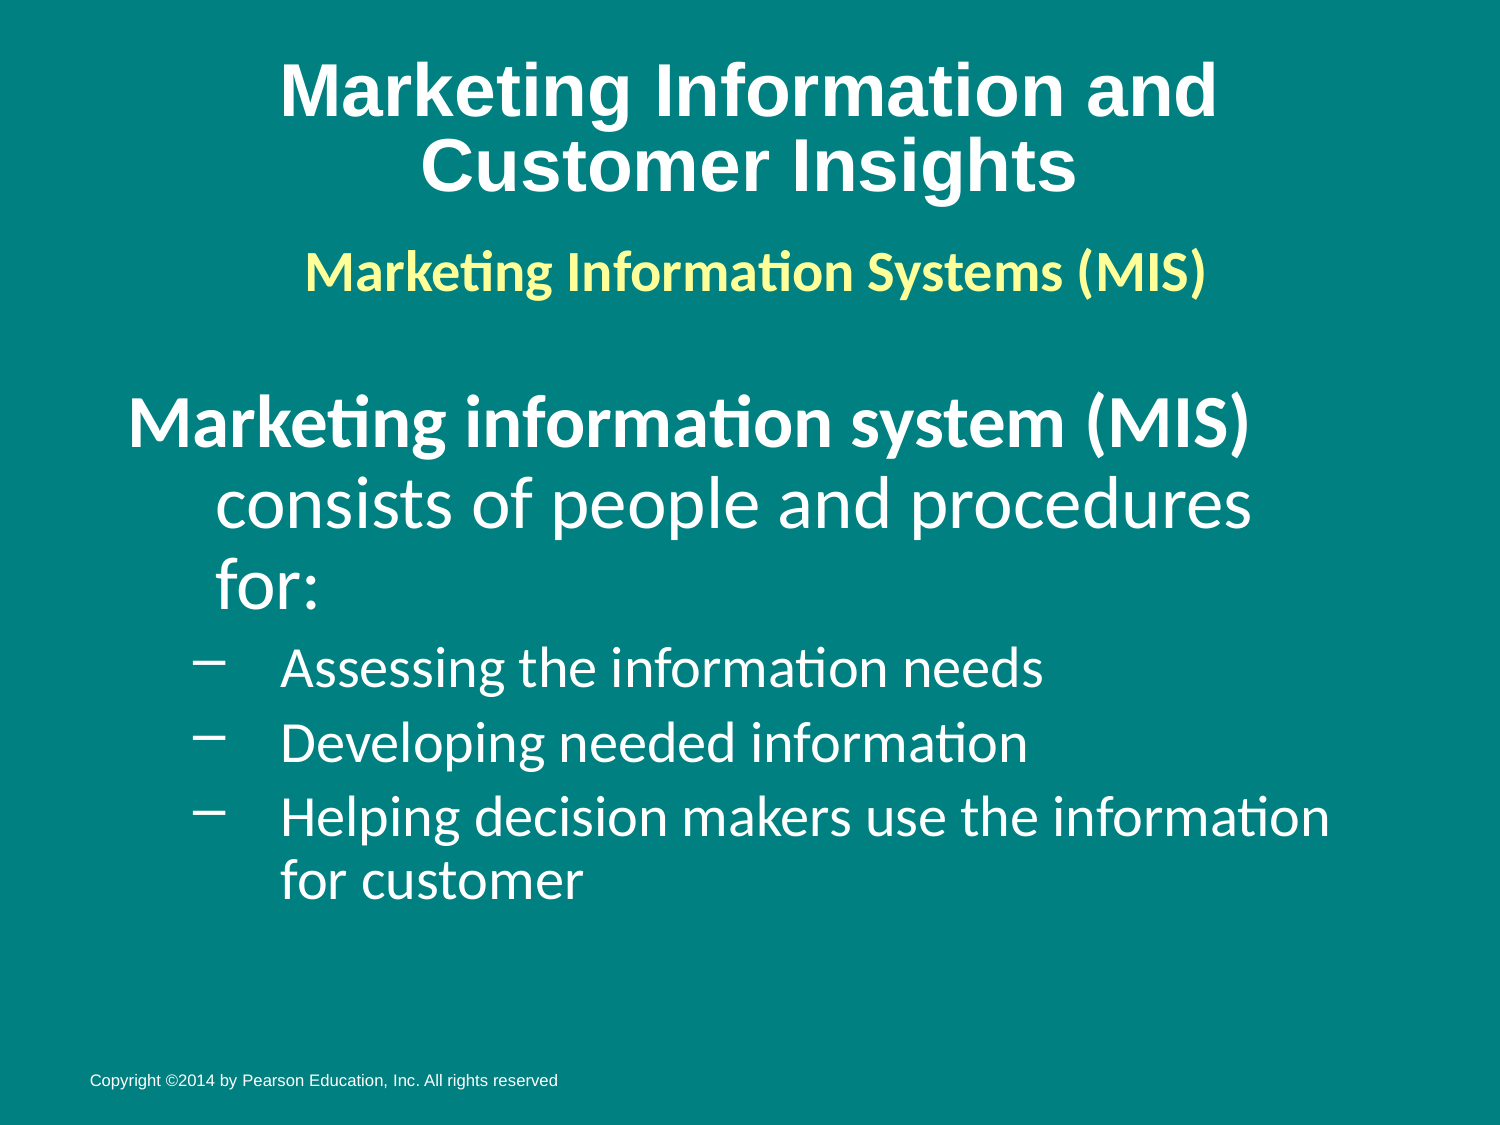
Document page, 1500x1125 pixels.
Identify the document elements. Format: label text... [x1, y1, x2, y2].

list Marketing information system (MIS) consists of people and procedures for: Assessing the information needs Developing needed information Helping decision makers use the information for customer [112, 374, 1388, 1051]
title Marketing Information and Customer Insights [112, 37, 1388, 226]
list Marketing Information Systems (MIS) [87, 237, 1426, 301]
text_box Copyright ©2014 by Pearson Education, Inc. All rights reserved [74, 1062, 825, 1098]
